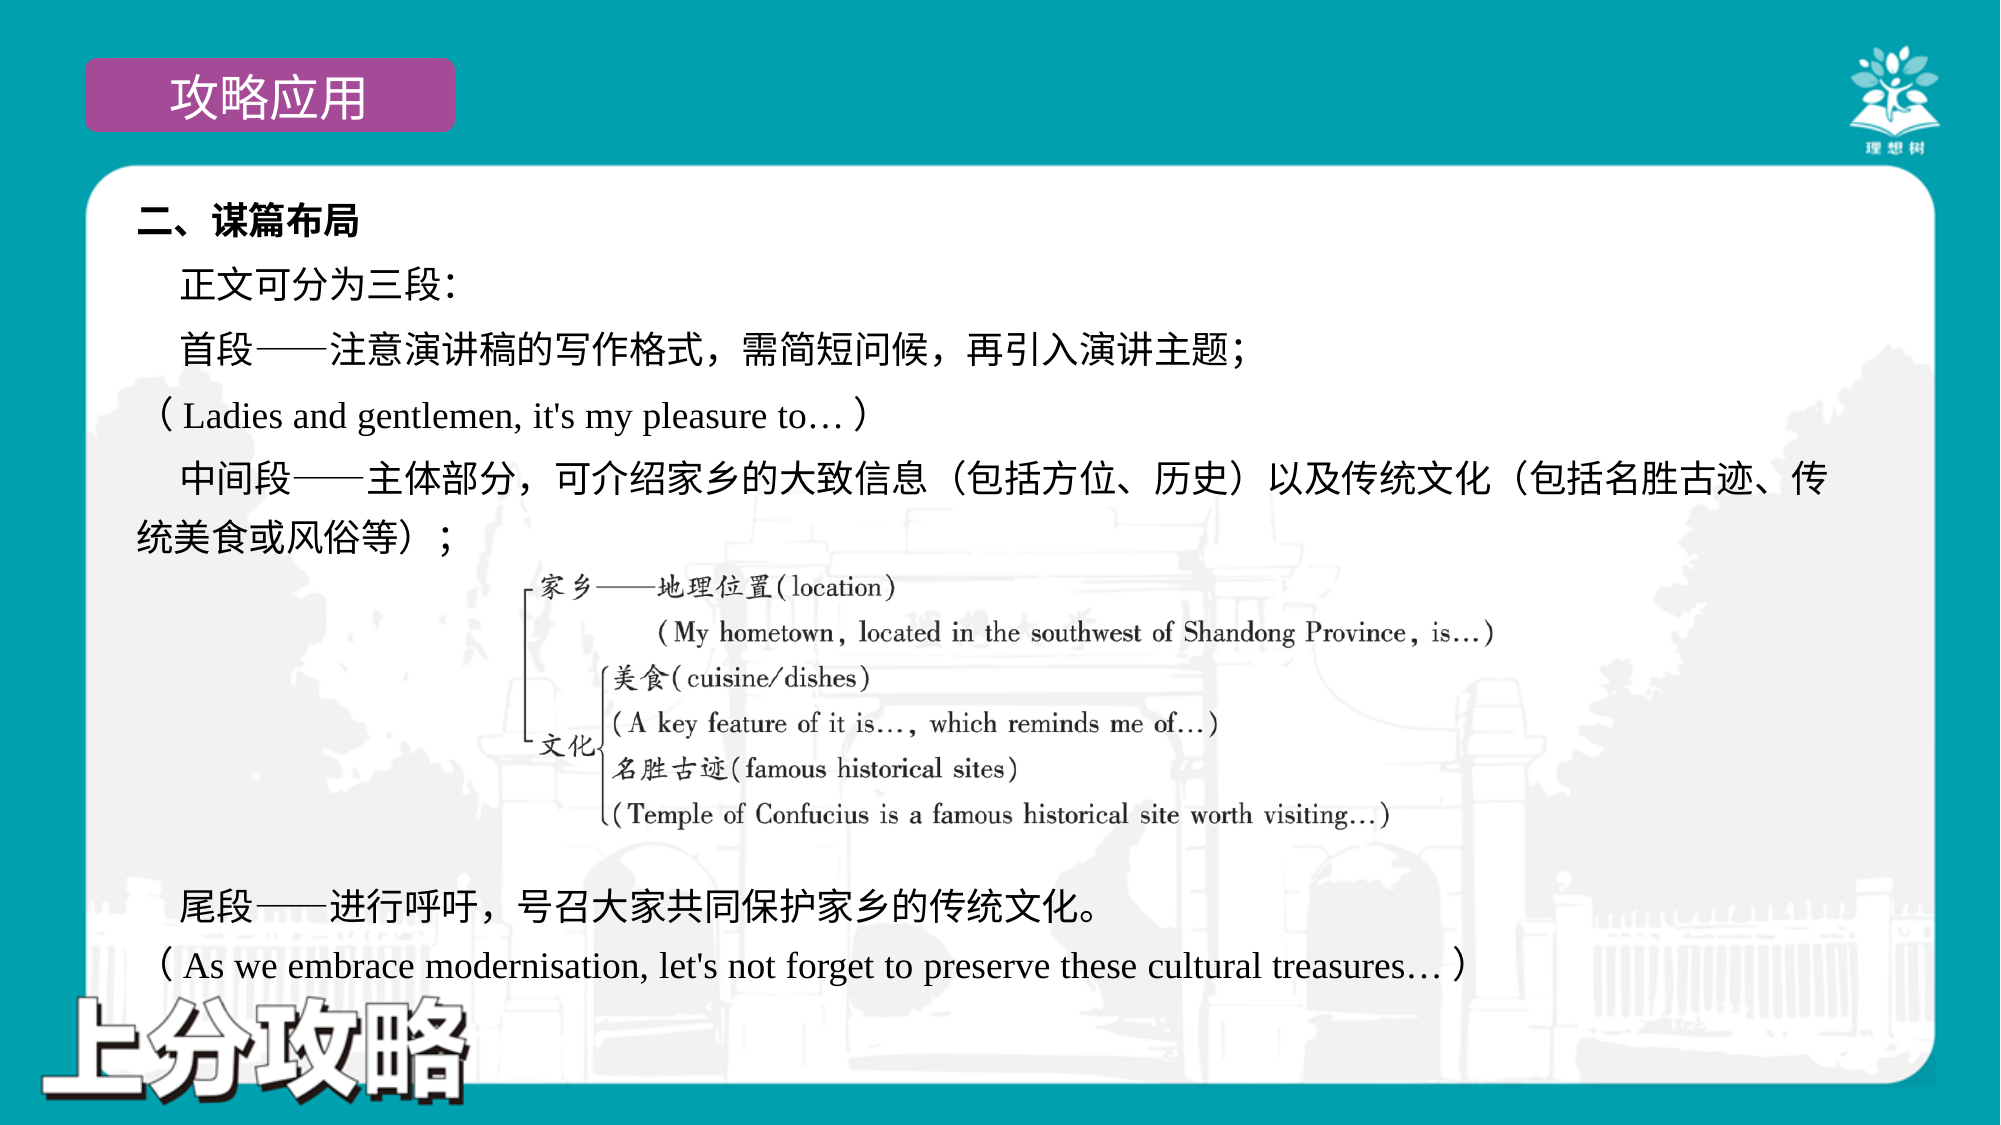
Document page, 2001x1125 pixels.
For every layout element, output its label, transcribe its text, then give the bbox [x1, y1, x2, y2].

text_box 尾段——进行呼吁，号召大家共同保护家乡的传统文化。 （As we embrace modernisation, let's not forget to preserve these cultural treasures…） [136, 863, 1865, 981]
picture [0, 0, 2000, 1125]
text_box 二、谋篇布局 正文可分为三段： 首段——注意演讲稿的写作格式，需简短问候，再引入演讲主题； （Ladies and gentlemen, it's my pleasure to…） 中间段——主体部分，可介绍家乡的大致信息（包括方位、历史）以及传统文化（包括名胜古迹、传 统美食或风俗等）； [136, 177, 1865, 553]
